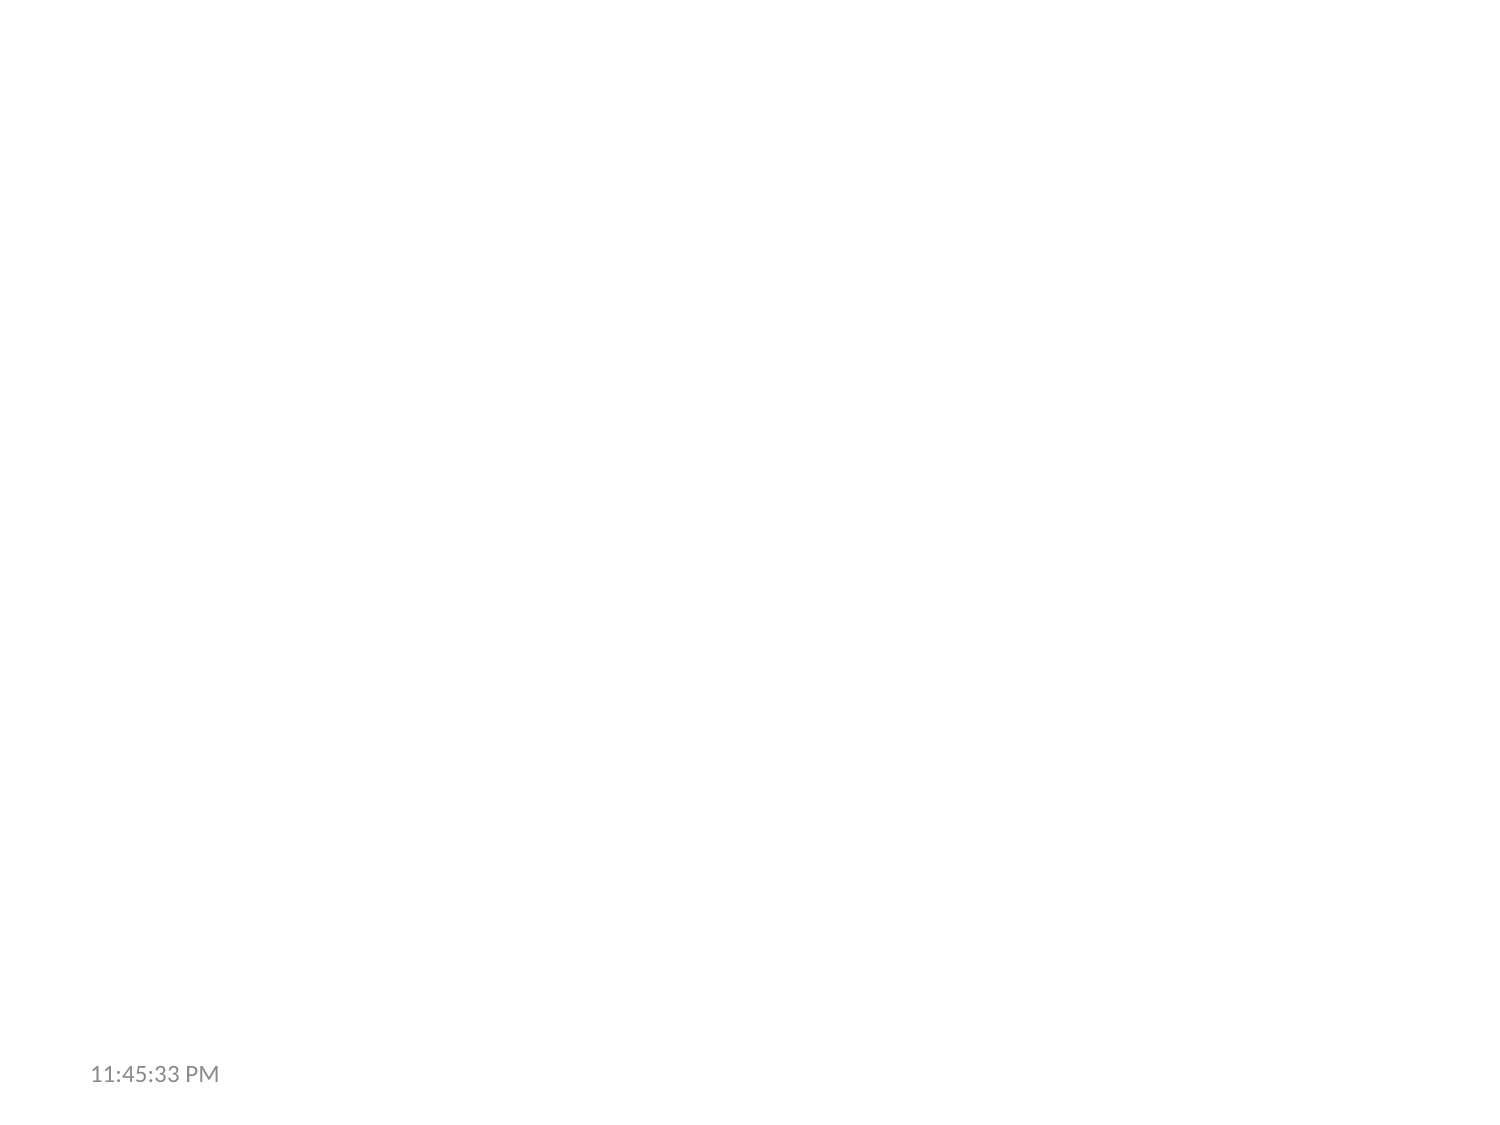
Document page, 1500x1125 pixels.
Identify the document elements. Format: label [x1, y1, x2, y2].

slide_number [75, 1042, 425, 1103]
